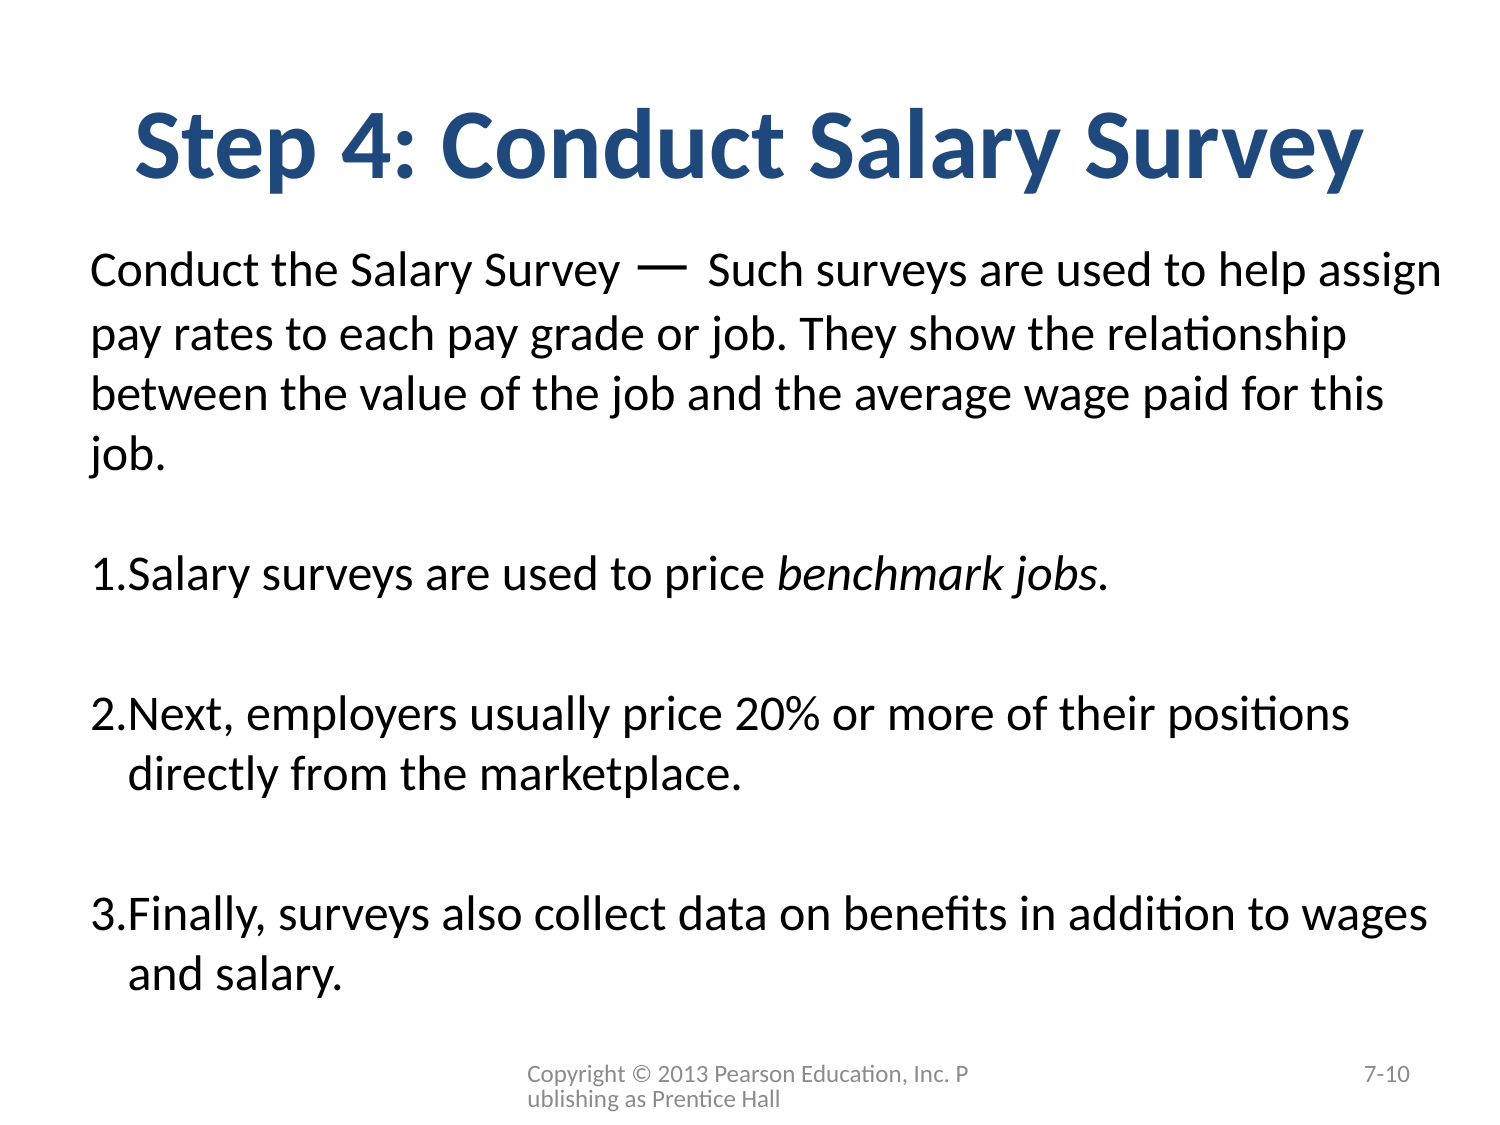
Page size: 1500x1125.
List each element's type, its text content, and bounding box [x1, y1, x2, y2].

list Conduct the Salary Survey — Such surveys are used to help assign pay rates to each pay grade or job. They show the relationship between the value of the job and the average wage paid for this job. Salary surveys are used to price benchmark jobs. Next, employers usually price 20% or more of their positions directly from the marketplace. Finally, surveys also collect data on benefits in addition to wages and salary. [75, 212, 1488, 1038]
title Step 4: Conduct Salary Survey [75, 45, 1425, 212]
footer Copyright © 2013 Pearson Education, Inc. Publishing as Prentice Hall [512, 1042, 988, 1103]
slide_number 7-10 [1074, 1042, 1425, 1103]
